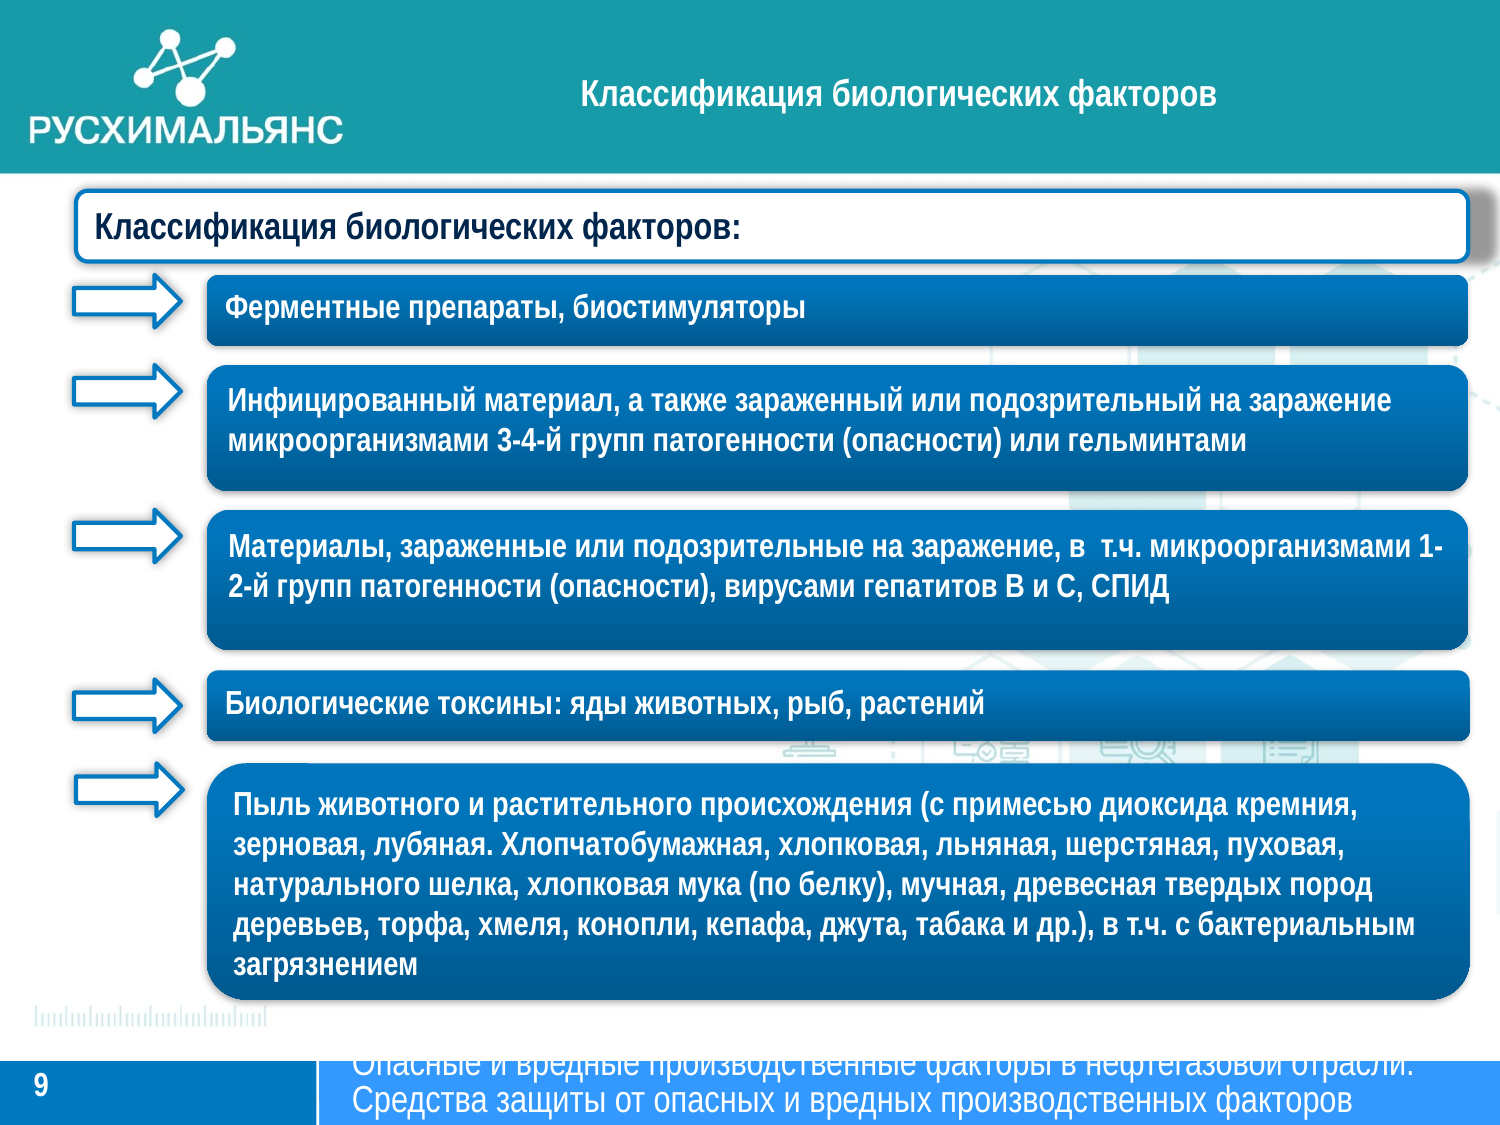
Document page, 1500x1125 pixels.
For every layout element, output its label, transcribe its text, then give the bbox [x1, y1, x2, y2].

picture [0, 0, 1500, 1061]
slide_number 8 [33, 1068, 278, 1122]
footer Опасные и вредные производственные факторы в нефтегазовой отрасли. Средства защиты от опасных и вредных производственных факторов [351, 1067, 1500, 1122]
